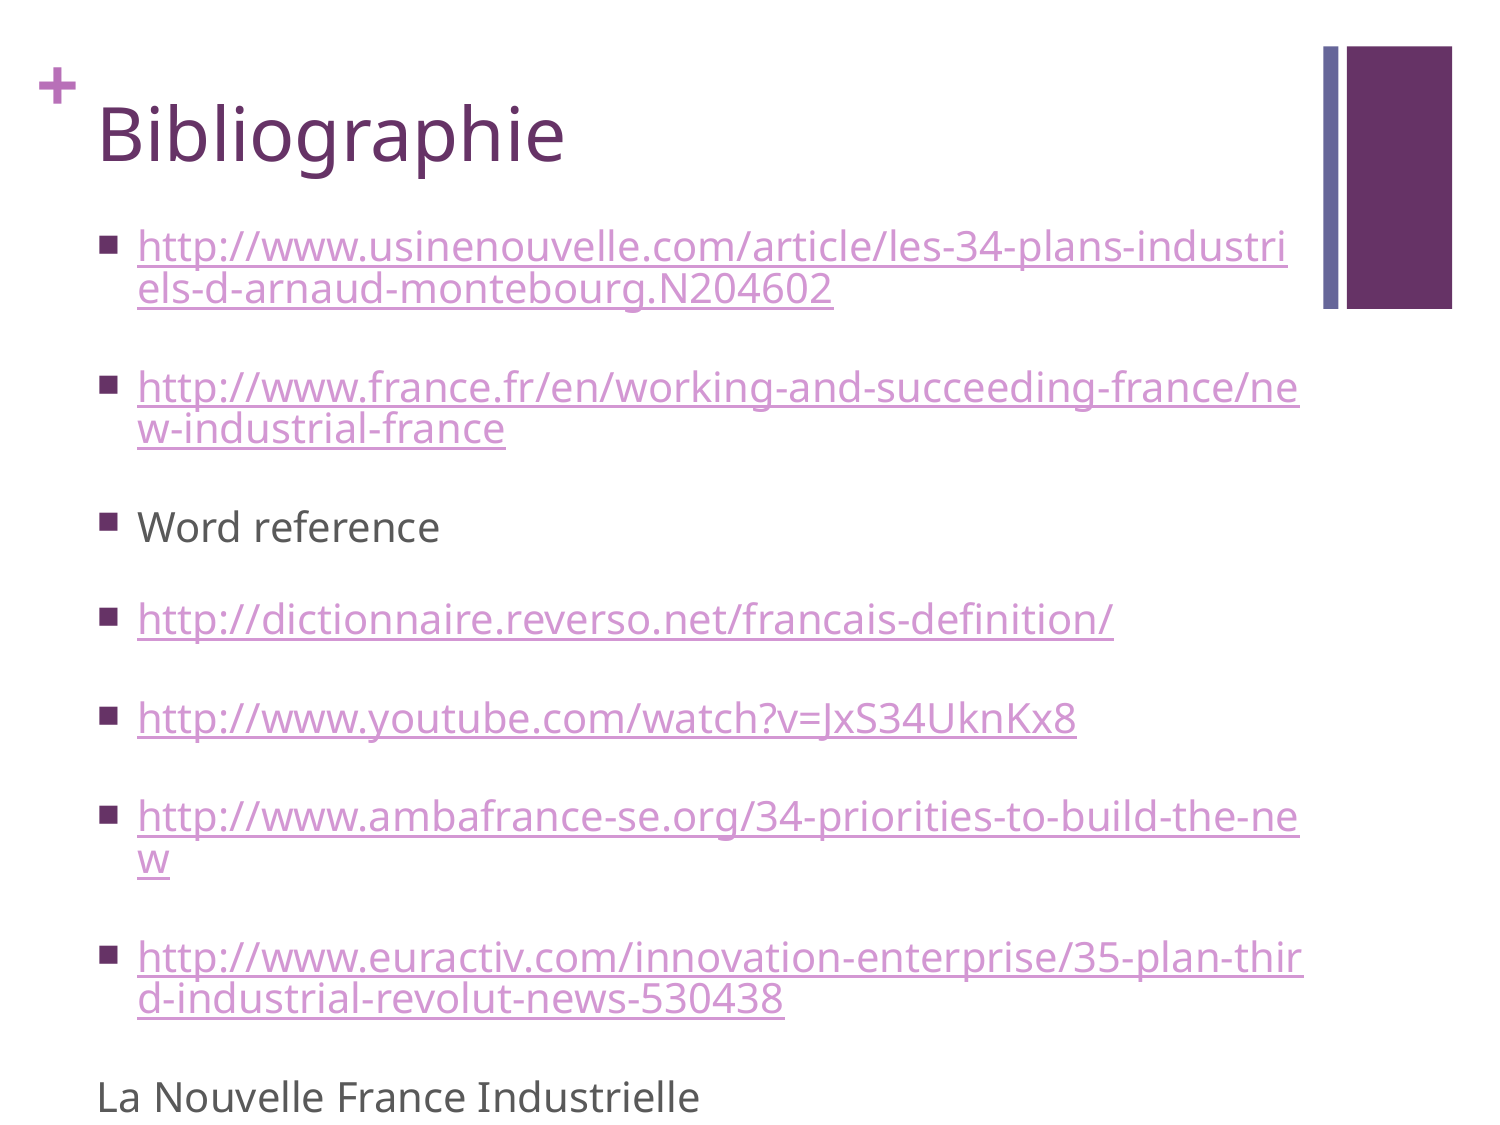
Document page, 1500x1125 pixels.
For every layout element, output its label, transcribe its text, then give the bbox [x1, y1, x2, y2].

title Bibliographie [81, 79, 1322, 212]
list http://www.usinenouvelle.com/article/les-34-plans-industriels-d-arnaud-montebourg.N204602 http://www.france.fr/en/working-and-succeeding-france/new-industrial-france Word reference http://dictionnaire.reverso.net/francais-definition/ http://www.youtube.com/watch?v=JxS34UknKx8 http://www.ambafrance-se.org/34-priorities-to-build-the-new http://www.euractiv.com/innovation-enterprise/35-plan-third-industrial-revolut-news-530438 La Nouvelle France Industrielle [81, 212, 1322, 1005]
